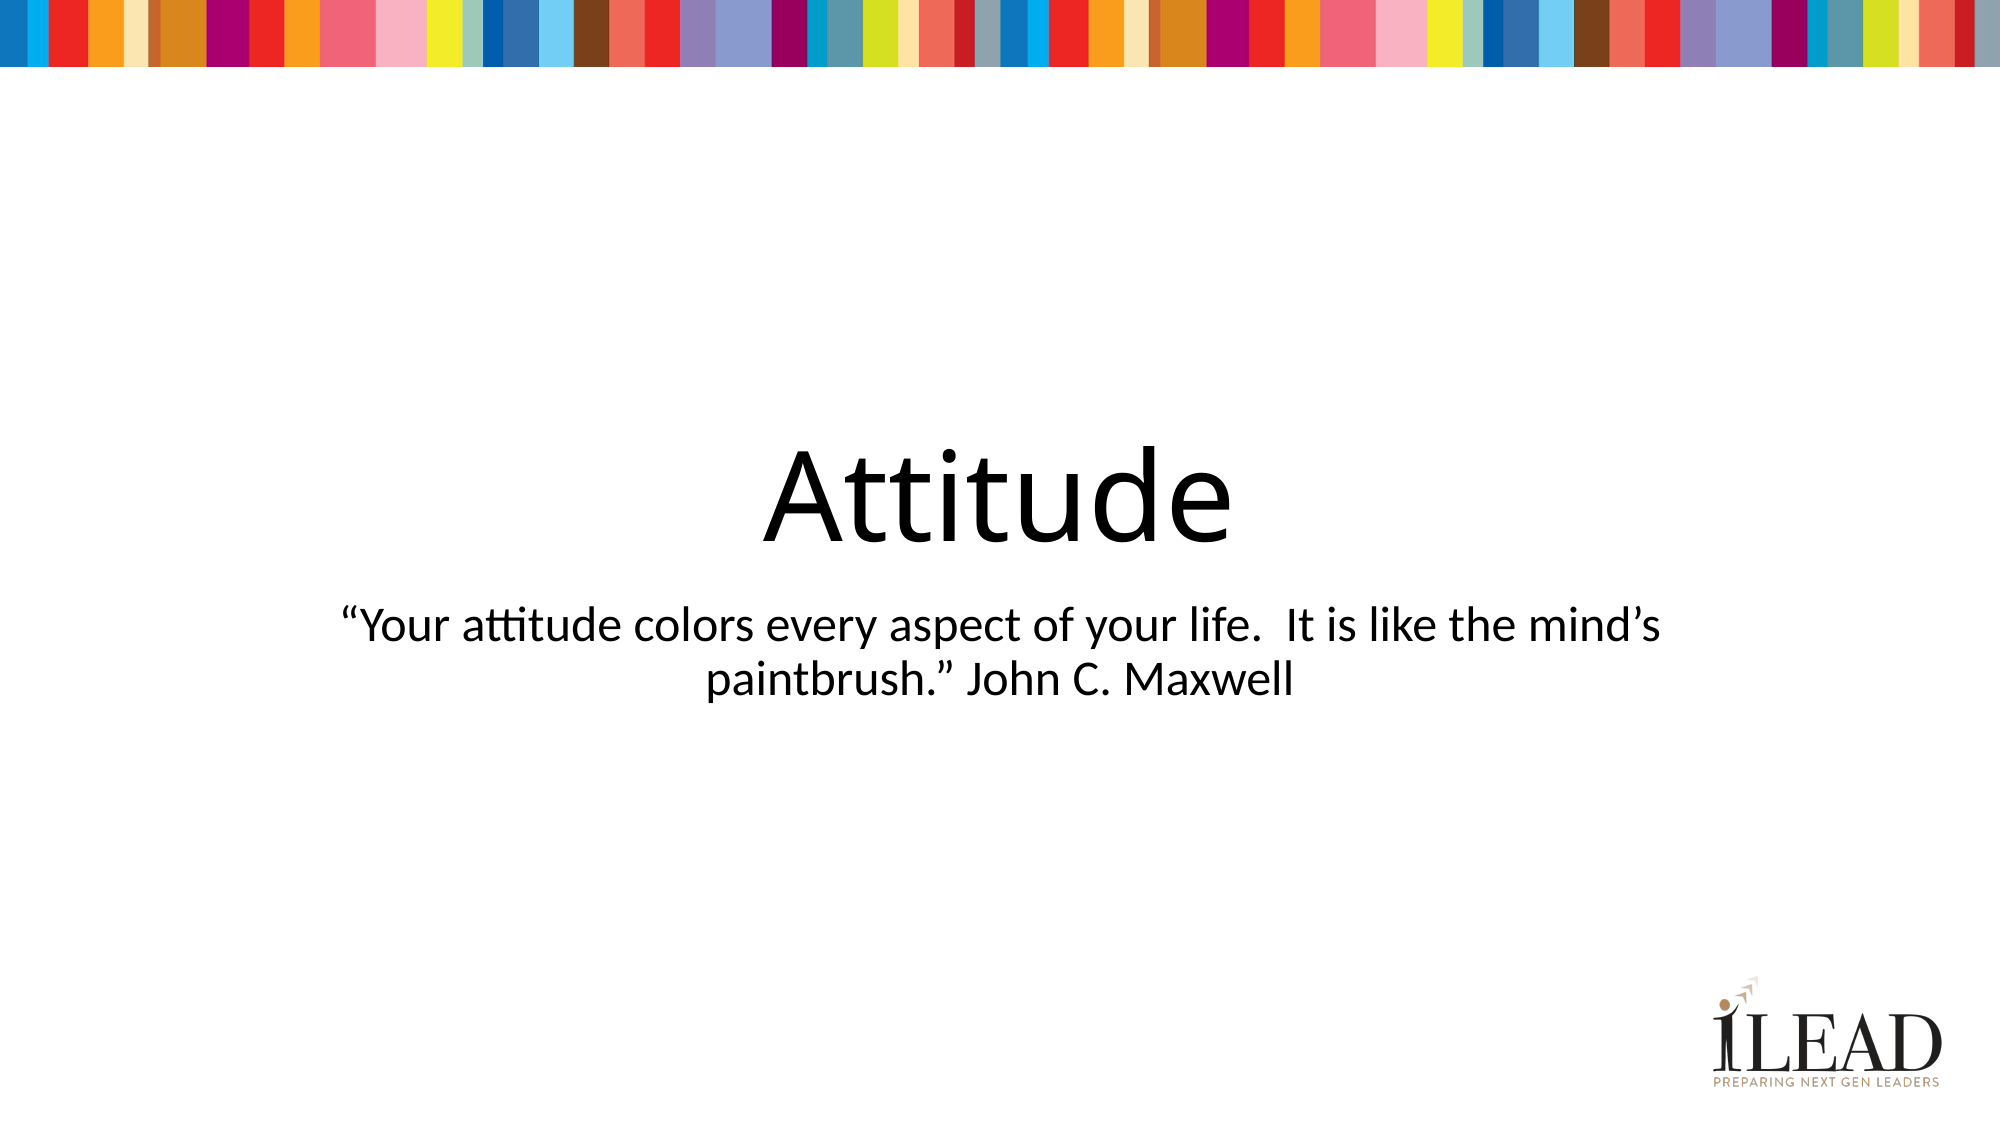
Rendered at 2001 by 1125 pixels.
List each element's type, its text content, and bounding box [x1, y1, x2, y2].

picture [1709, 972, 1945, 1091]
picture [1828, 0, 2000, 67]
picture [0, 0, 26, 67]
picture [1048, 0, 1808, 67]
title Attitude [249, 184, 1750, 576]
subtitle “Your attitude colors every aspect of your life. It is like the mind’s paintbrush.” John C. Maxwell [249, 590, 1750, 863]
picture [828, 0, 1026, 67]
picture [48, 0, 808, 67]
